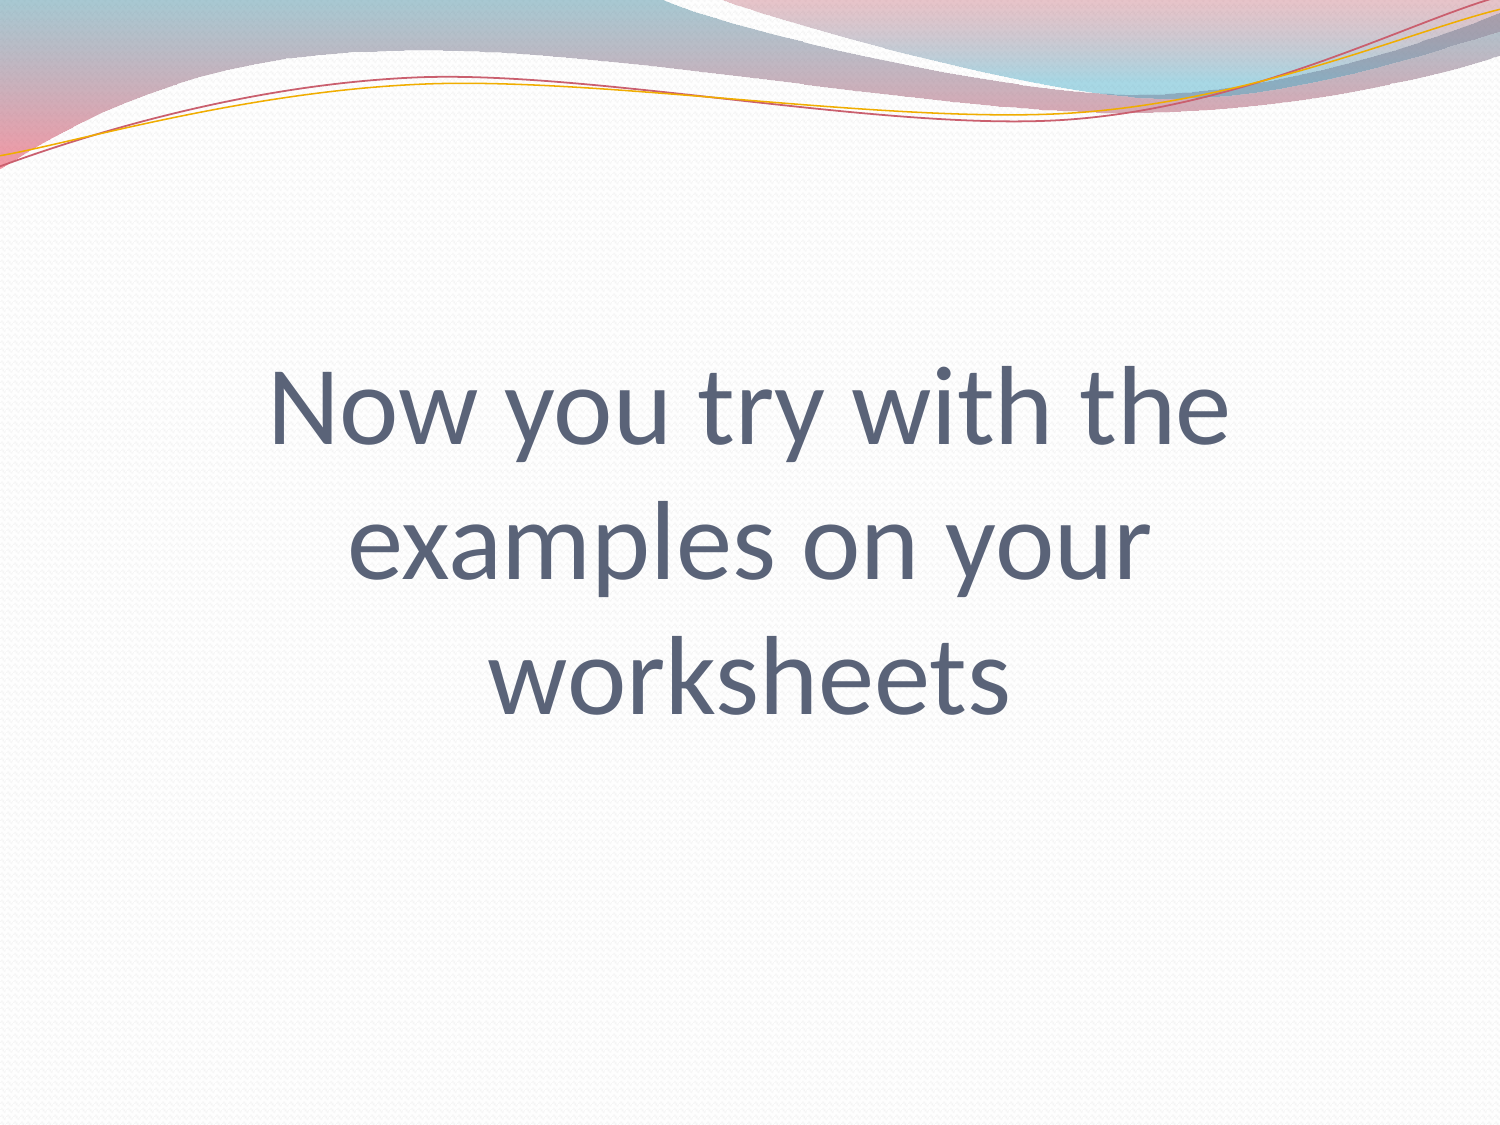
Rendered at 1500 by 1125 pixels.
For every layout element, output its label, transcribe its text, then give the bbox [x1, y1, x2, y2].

title Now you try with the examples on your worksheets [75, 387, 1425, 738]
